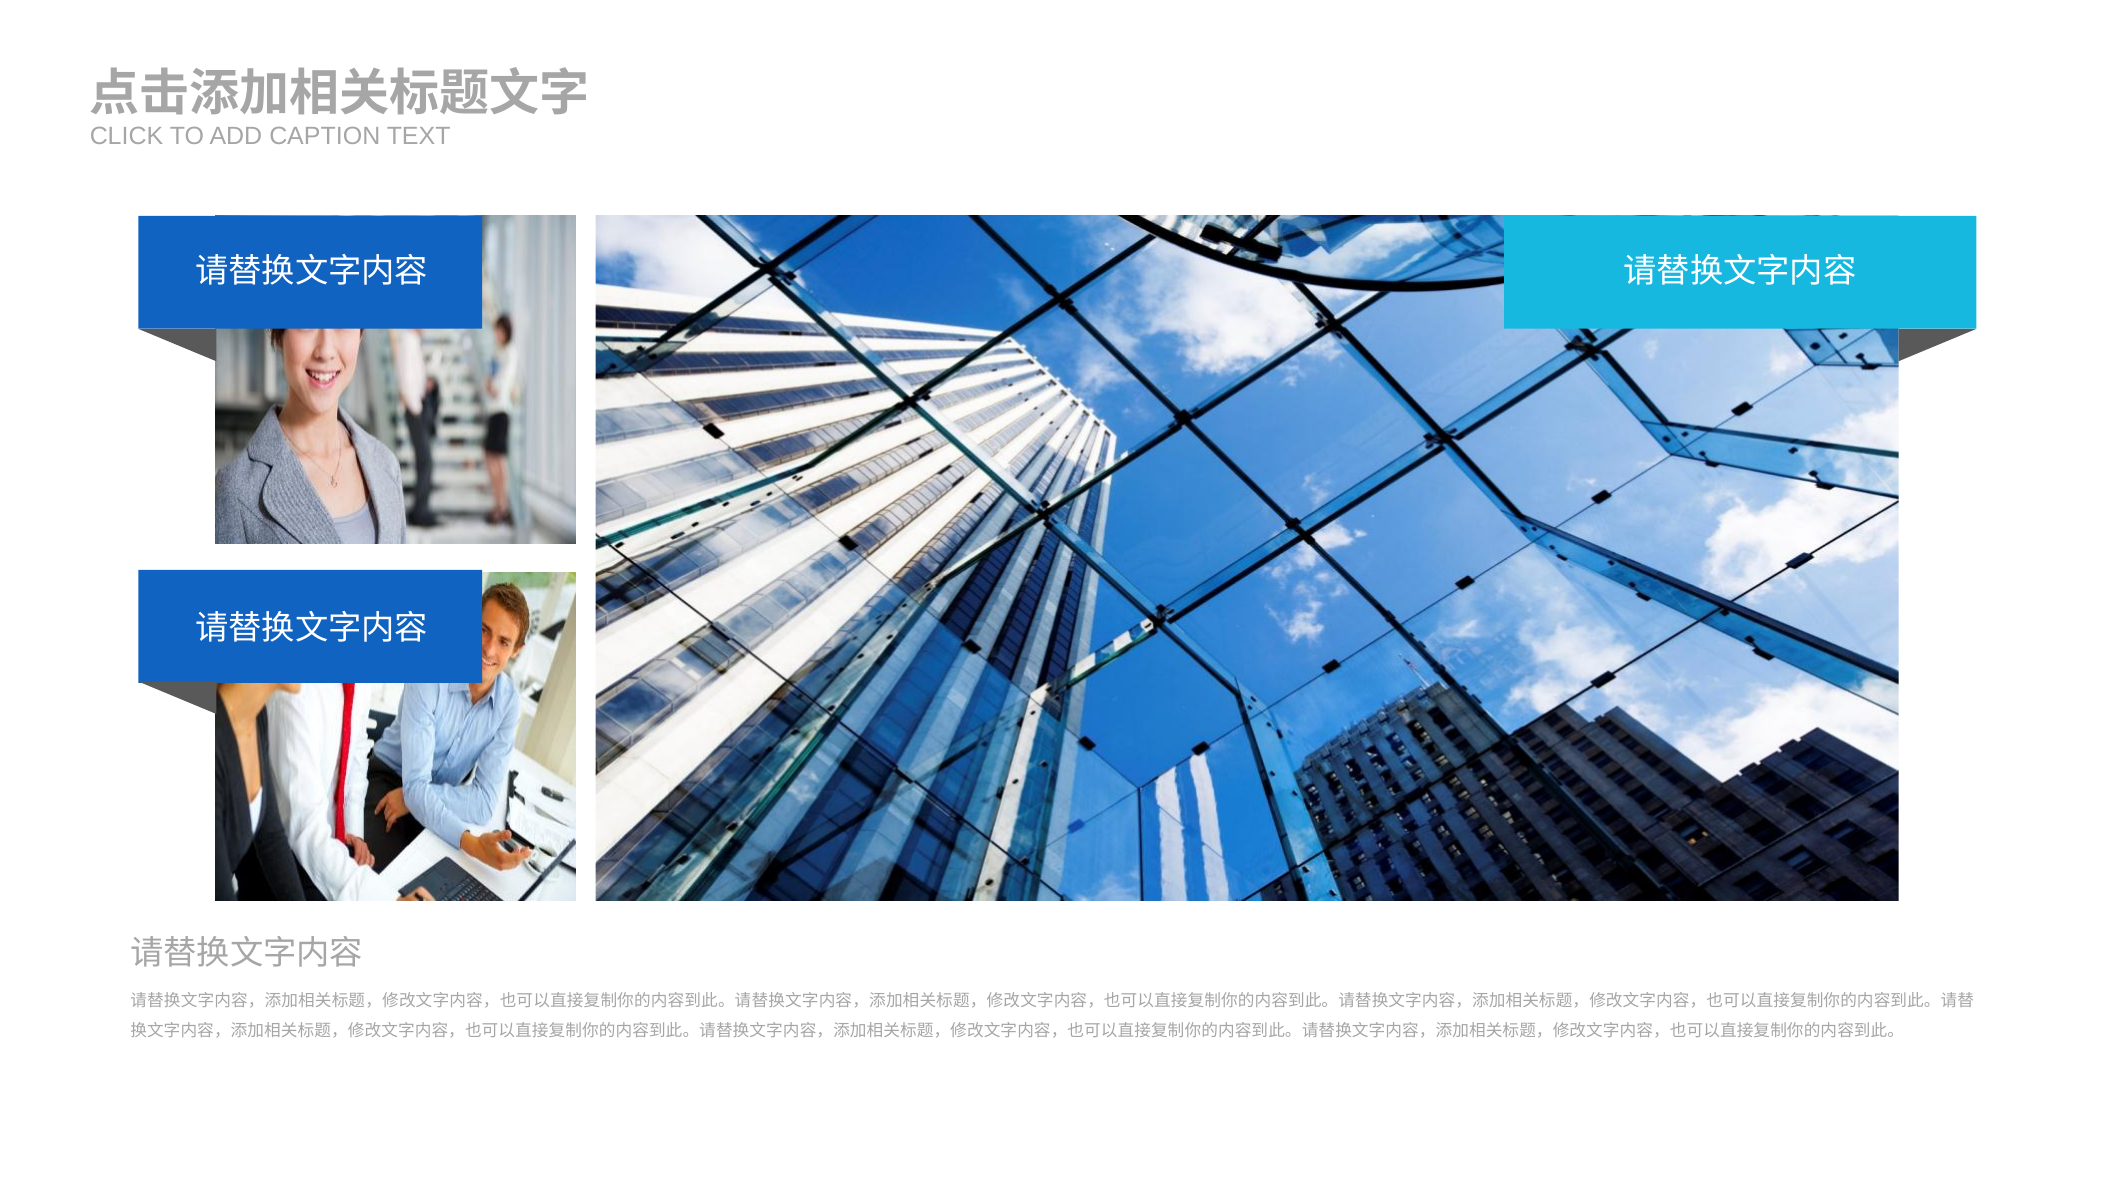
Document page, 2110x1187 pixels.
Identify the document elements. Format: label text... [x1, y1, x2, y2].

text_box [138, 681, 217, 714]
text_box [1504, 215, 1977, 329]
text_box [130, 931, 1977, 1041]
text_box [595, 215, 1900, 901]
text_box [138, 215, 483, 329]
text_box [138, 569, 483, 683]
text_box [1898, 328, 1977, 362]
text_box 请替换文字内容 [1623, 248, 1857, 289]
text_box [214, 215, 577, 544]
text_box [138, 328, 217, 362]
text_box [214, 572, 577, 901]
text_box 请替换文字内容 [195, 248, 442, 289]
text_box 点击添加相关标题文字 [89, 60, 618, 121]
text_box CLICK TO ADD CAPTION TEXT [89, 119, 524, 150]
text_box 请替换文字内容 [195, 605, 442, 646]
